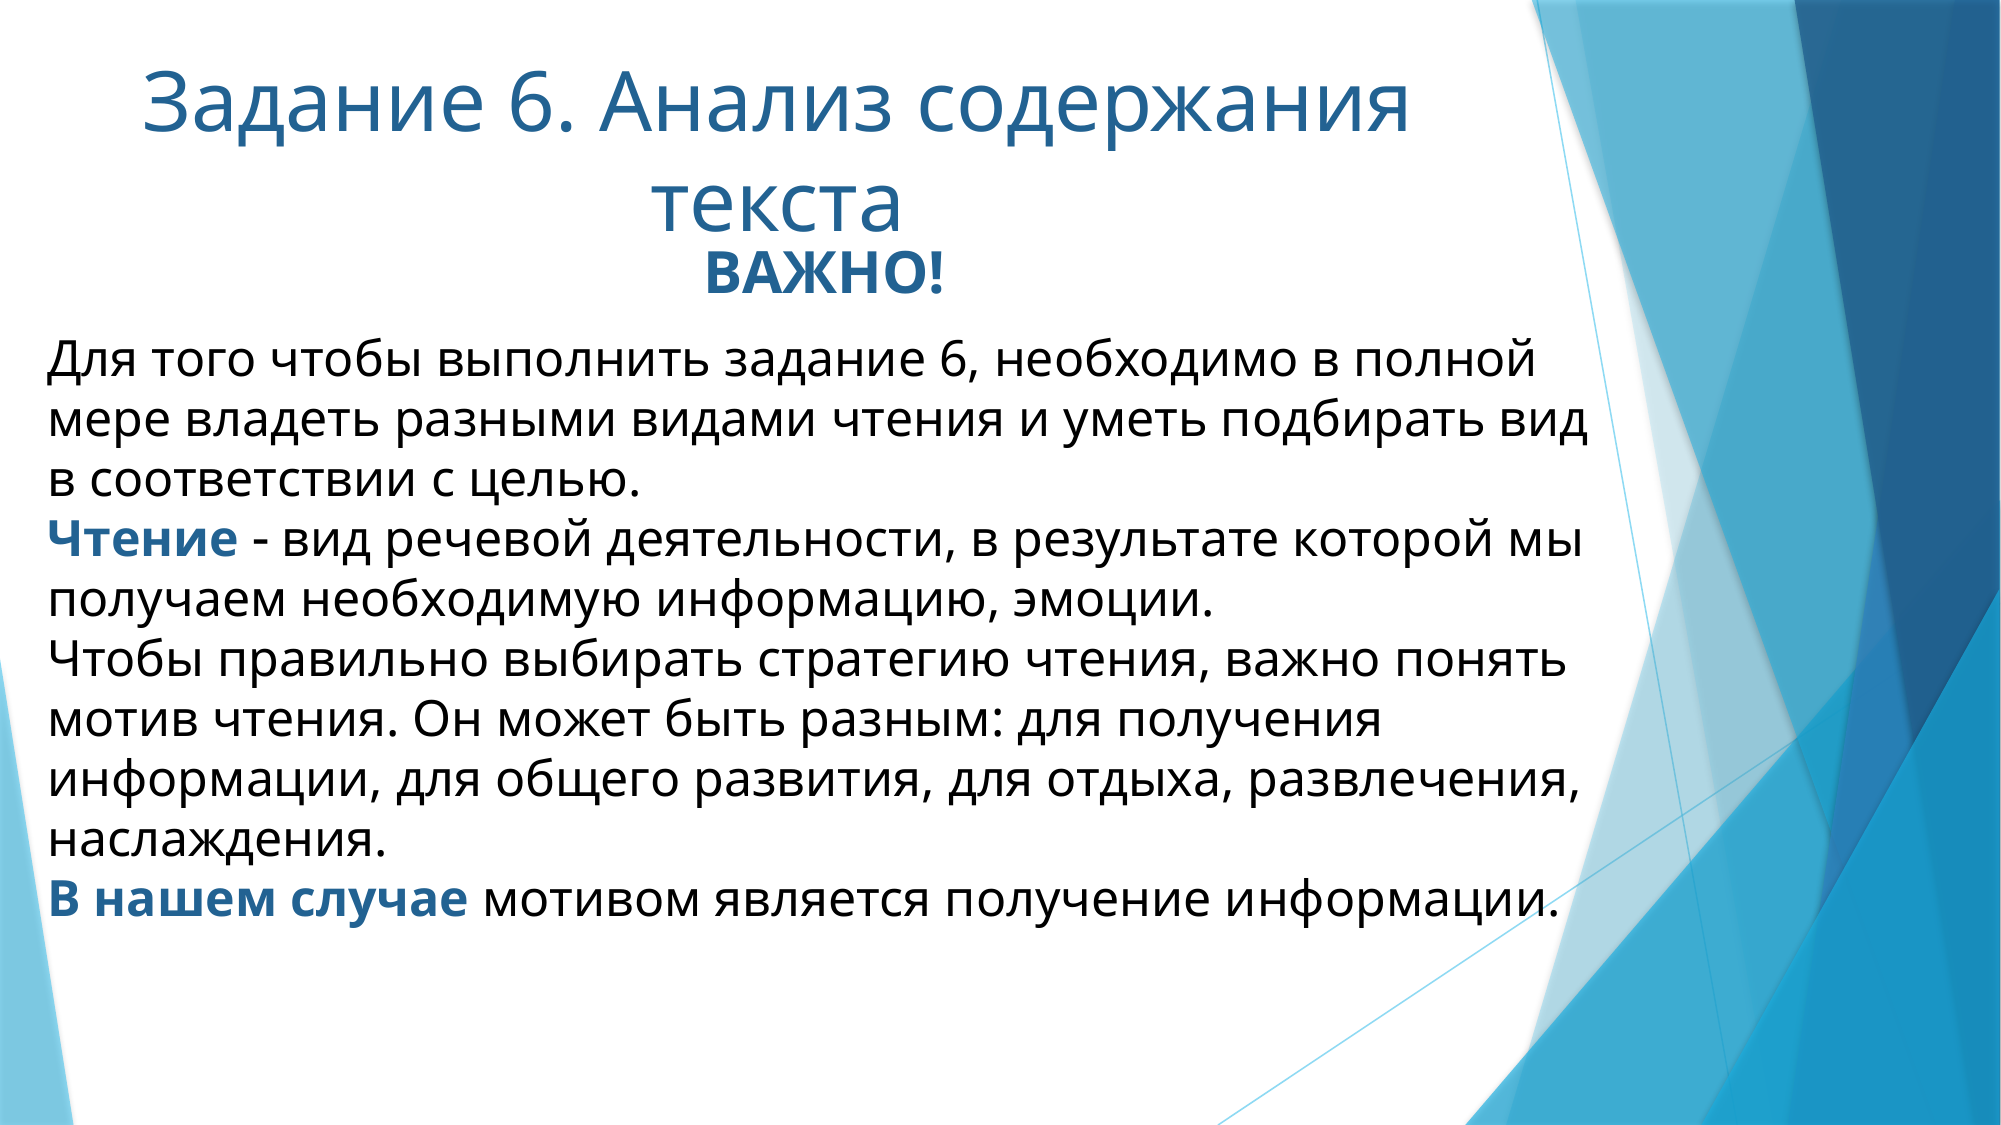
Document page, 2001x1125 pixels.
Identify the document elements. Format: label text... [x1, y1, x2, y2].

list ВАЖНО! Для того чтобы выполнить задание 6, необходимо в полной мере владеть разными видами чтения и уметь подбирать вид в соответствии с целью. Чтение  вид речевой деятельности, в результате которой мы получаем необходимую информацию, эмоции. Чтобы правильно выбирать стратегию чтения, важно понять мотив чтения. Он может быть разным: для получения информации, для общего развития, для отдыха, развлечения, наслаждения. В нашем случае мотивом является получение информации. [32, 227, 1616, 1038]
text_box Задание 6. Анализ содержания текста [0, 40, 1556, 210]
